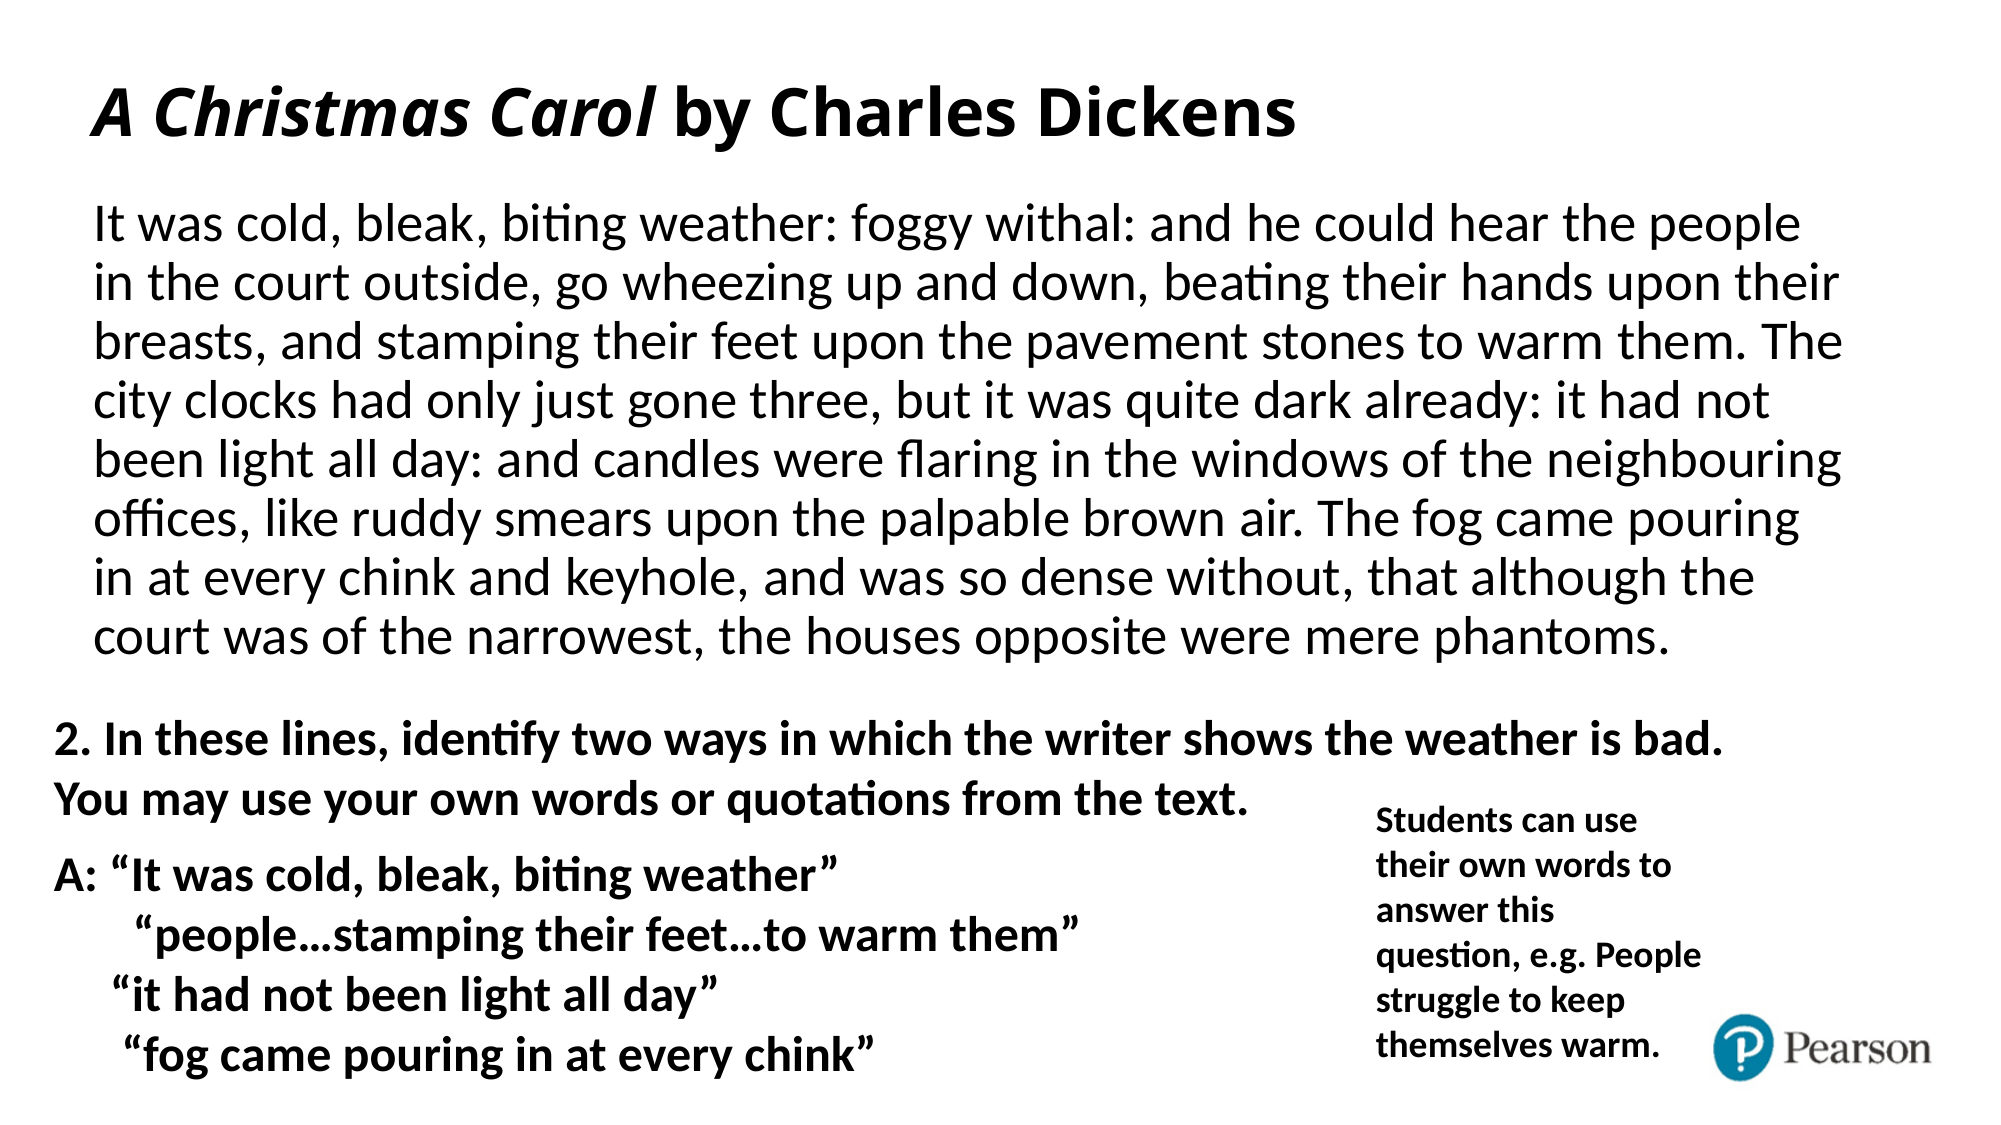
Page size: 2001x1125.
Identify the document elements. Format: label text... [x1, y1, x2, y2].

text_box A: “It was cold, bleak, biting weather” “people…stamping their feet…to warm them” “it had not been light all day” “fog came pouring in at every chink” [39, 833, 1386, 1089]
text_box 2. In these lines, identify two ways in which the writer shows the weather is bad. You may use your own words or quotations from the text. [39, 697, 1902, 833]
title A Christmas Carol by Charles Dickens [78, 59, 1863, 171]
list It was cold, bleak, biting weather: foggy withal: and he could hear the people in the court outside, go wheezing up and down, beating their hands upon their breasts, and stamping their feet upon the pavement stones to warm them. The city clocks had only just gone three, but it was quite dark already: it had not been light all day: and candles were flaring in the windows of the neighbouring offices, like ruddy smears upon the palpable brown air. The fog came pouring in at every chink and keyhole, and was so dense without, that although the court was of the narrowest, the houses opposite were mere phantoms. [78, 186, 1863, 697]
picture [1703, 999, 1942, 1092]
text_box Students can use their own words to answer this question, e.g. People struggle to keep themselves warm. [1361, 787, 1718, 1072]
